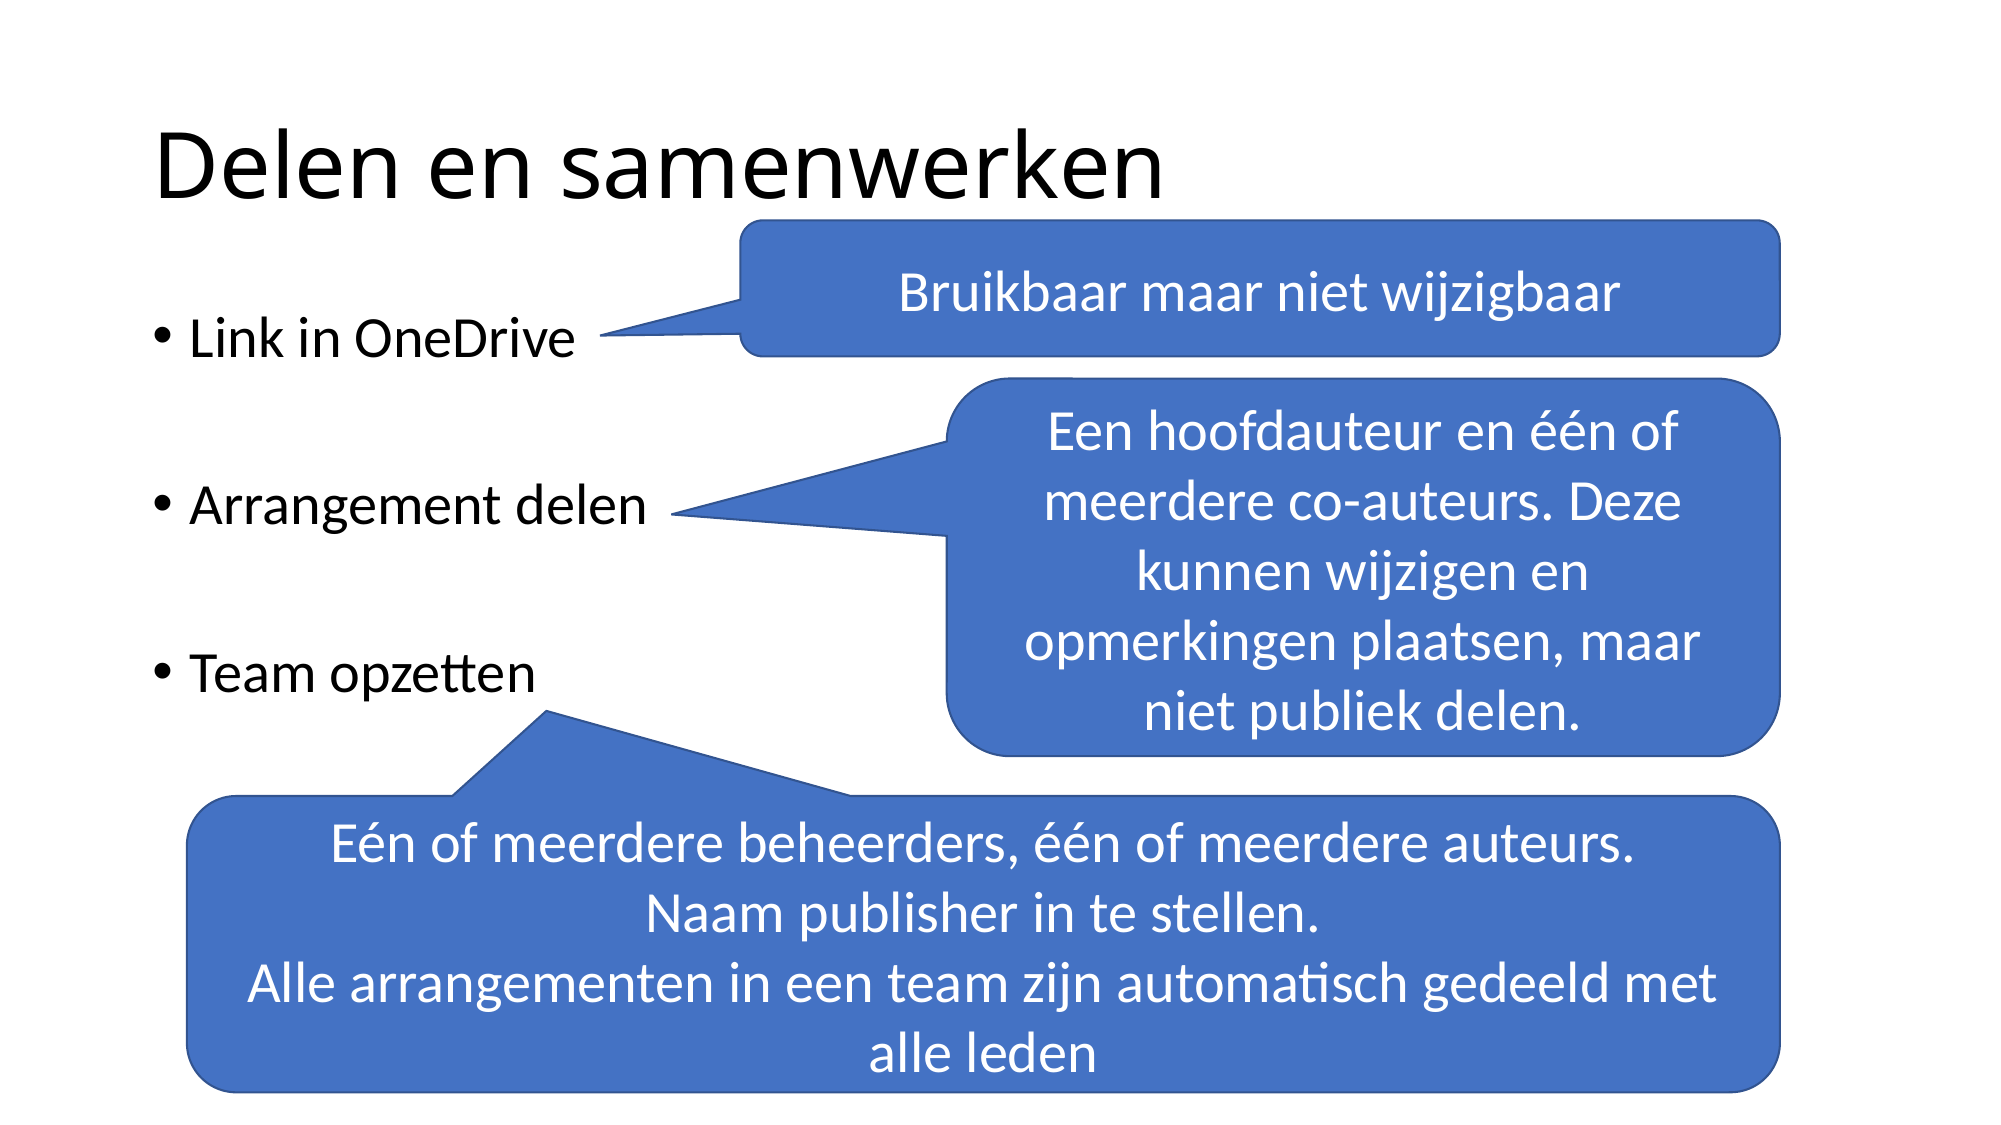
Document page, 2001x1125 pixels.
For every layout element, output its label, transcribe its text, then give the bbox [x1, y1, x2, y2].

text_box Bruikbaar maar niet wijzigbaar [599, 219, 1781, 358]
text_box Een hoofdauteur en één of meerdere co-auteurs. Deze kunnen wijzigen en opmerkingen plaatsen, maar niet publiek delen. [671, 377, 1781, 758]
text_box Eén of meerdere beheerders, één of meerdere auteurs. Naam publisher in te stellen. Alle arrangementen in een team zijn automatisch gedeeld met alle leden [185, 709, 1781, 1094]
list Link in OneDrive Arrangement delen Team opzetten [137, 299, 1863, 1014]
title Delen en samenwerken [137, 59, 1863, 278]
